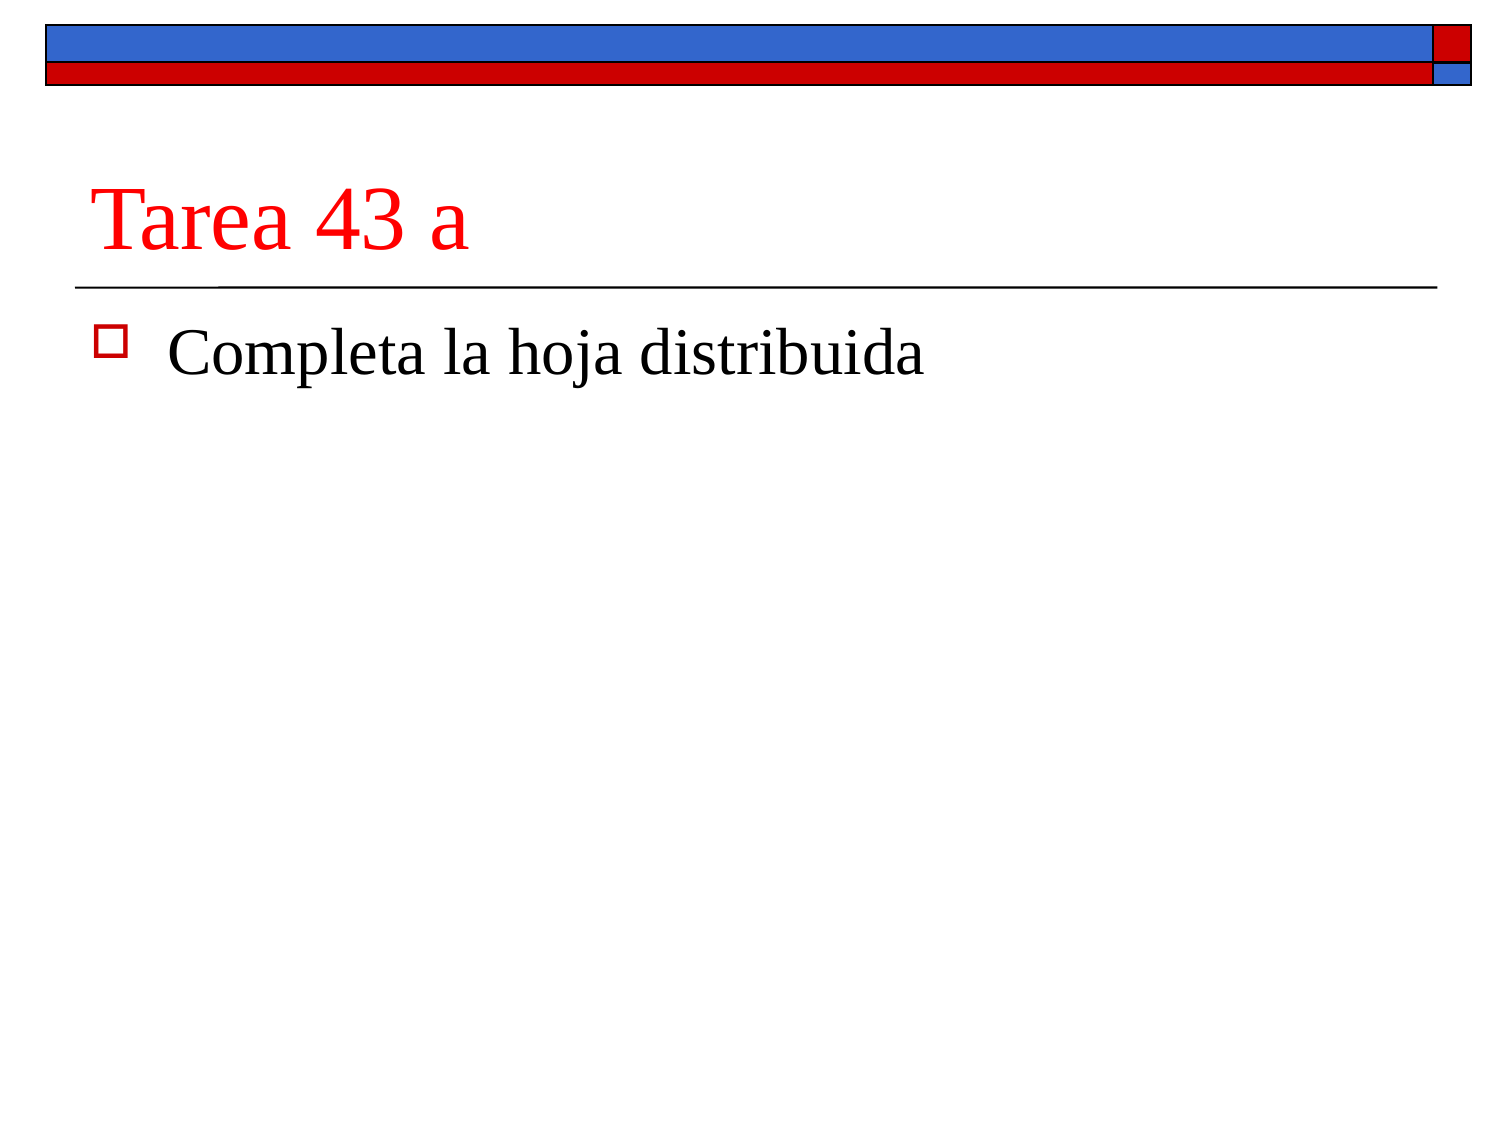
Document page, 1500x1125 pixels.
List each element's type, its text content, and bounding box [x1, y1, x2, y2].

list Completa la hoja distribuida [75, 299, 1425, 1006]
title Tarea 43 a [75, 87, 1425, 275]
